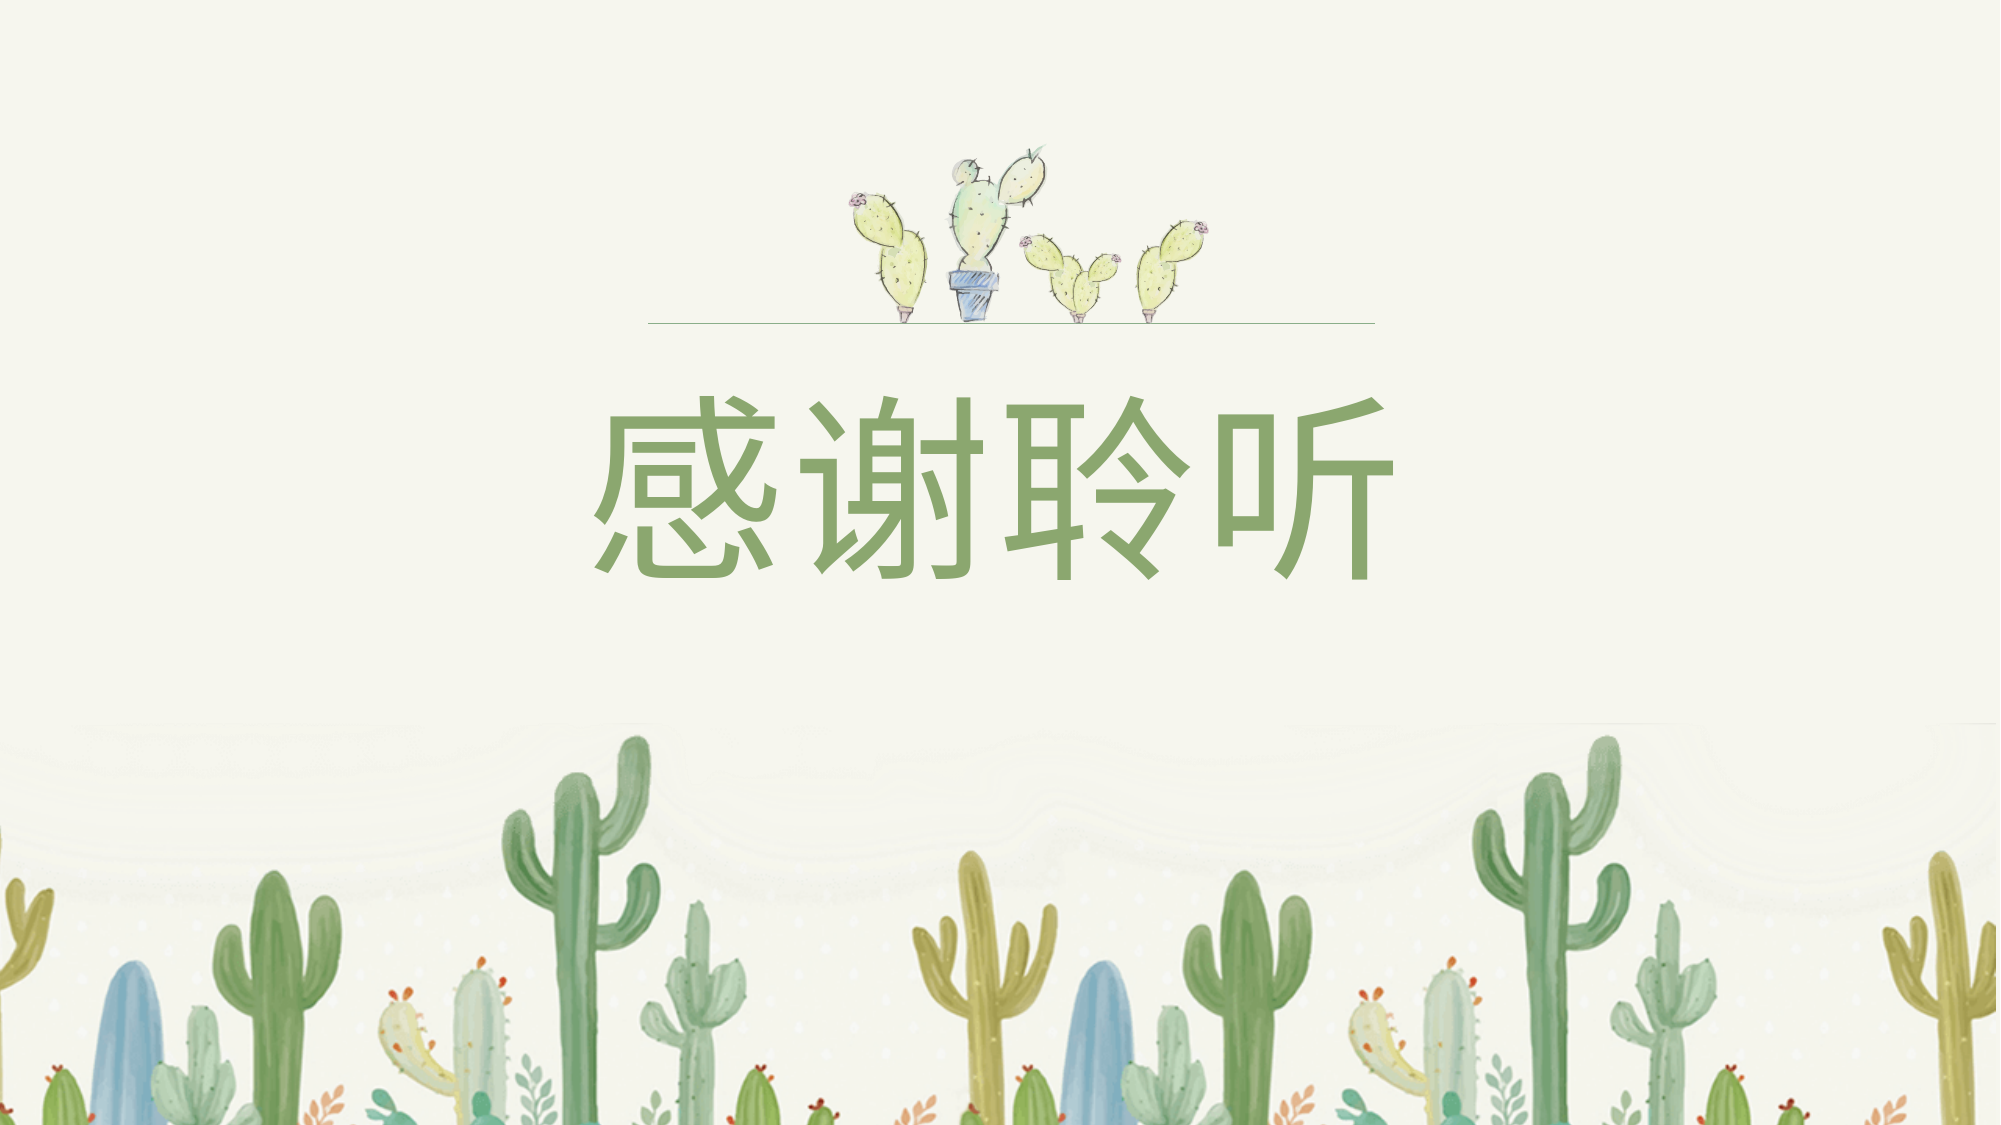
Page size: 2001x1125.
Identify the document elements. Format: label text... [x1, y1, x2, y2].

text_box 感谢聆听 [571, 357, 1420, 613]
picture [848, 143, 1210, 324]
picture [0, 660, 1996, 1125]
